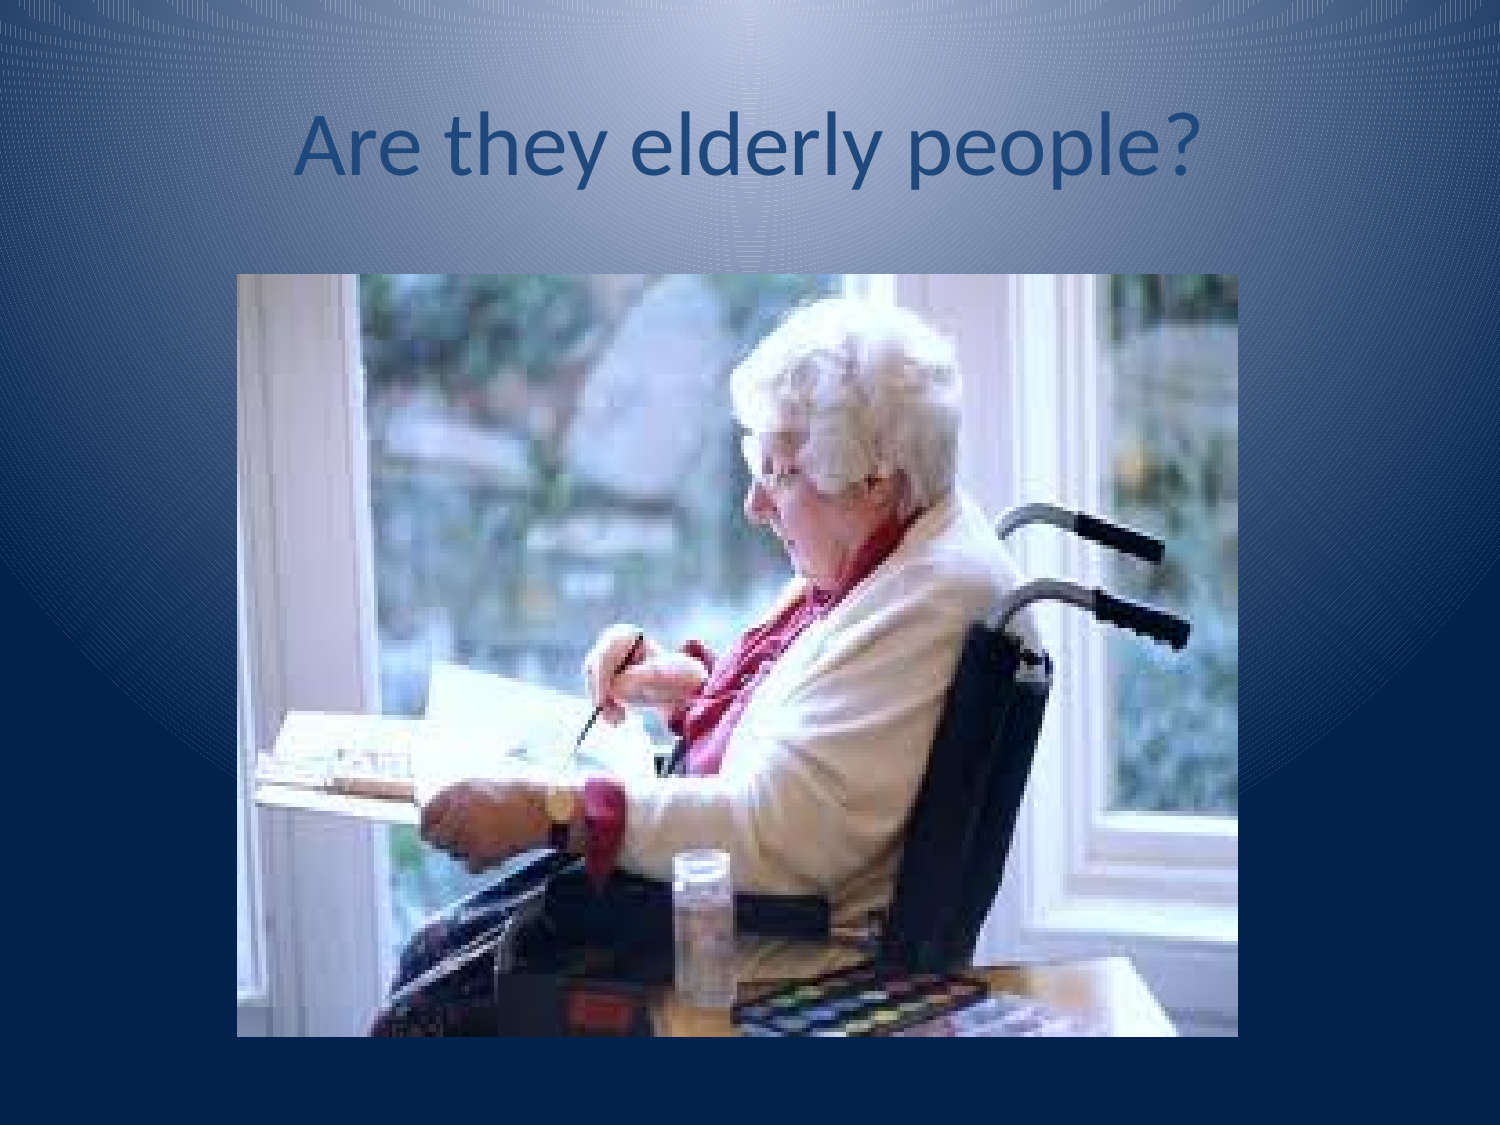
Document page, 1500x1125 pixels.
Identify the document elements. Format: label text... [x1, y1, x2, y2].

picture [237, 274, 1238, 1038]
title Are they elderly people? [75, 45, 1425, 233]
